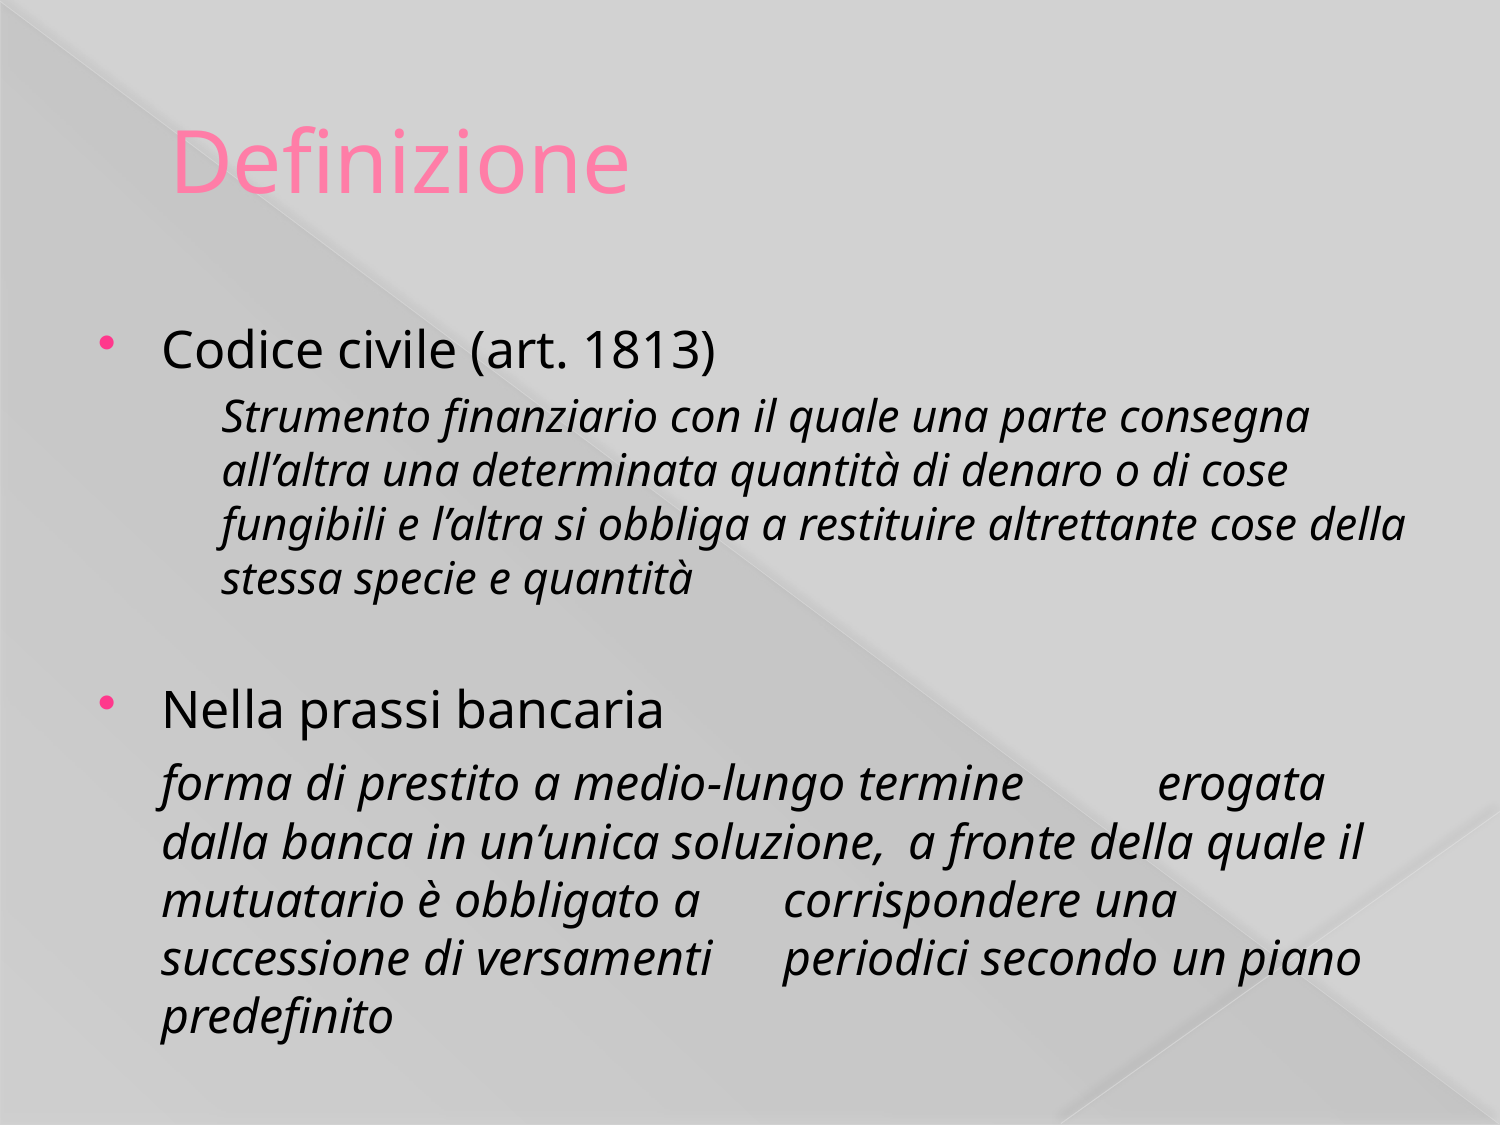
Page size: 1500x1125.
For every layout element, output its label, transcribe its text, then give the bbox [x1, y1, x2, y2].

list Codice civile (art. 1813) Strumento finanziario con il quale una parte consegna all’altra una determinata quantità di denaro o di cose fungibili e l’altra si obbliga a restituire altrettante cose della stessa specie e quantità Nella prassi bancaria forma di prestito a medio-lungo termine erogata dalla banca in un’unica soluzione, a fronte della quale il mutuatario è obbligato a corrispondere una successione di versamenti periodici secondo un piano predefinito [75, 308, 1425, 1059]
title Definizione [75, 43, 1425, 274]
